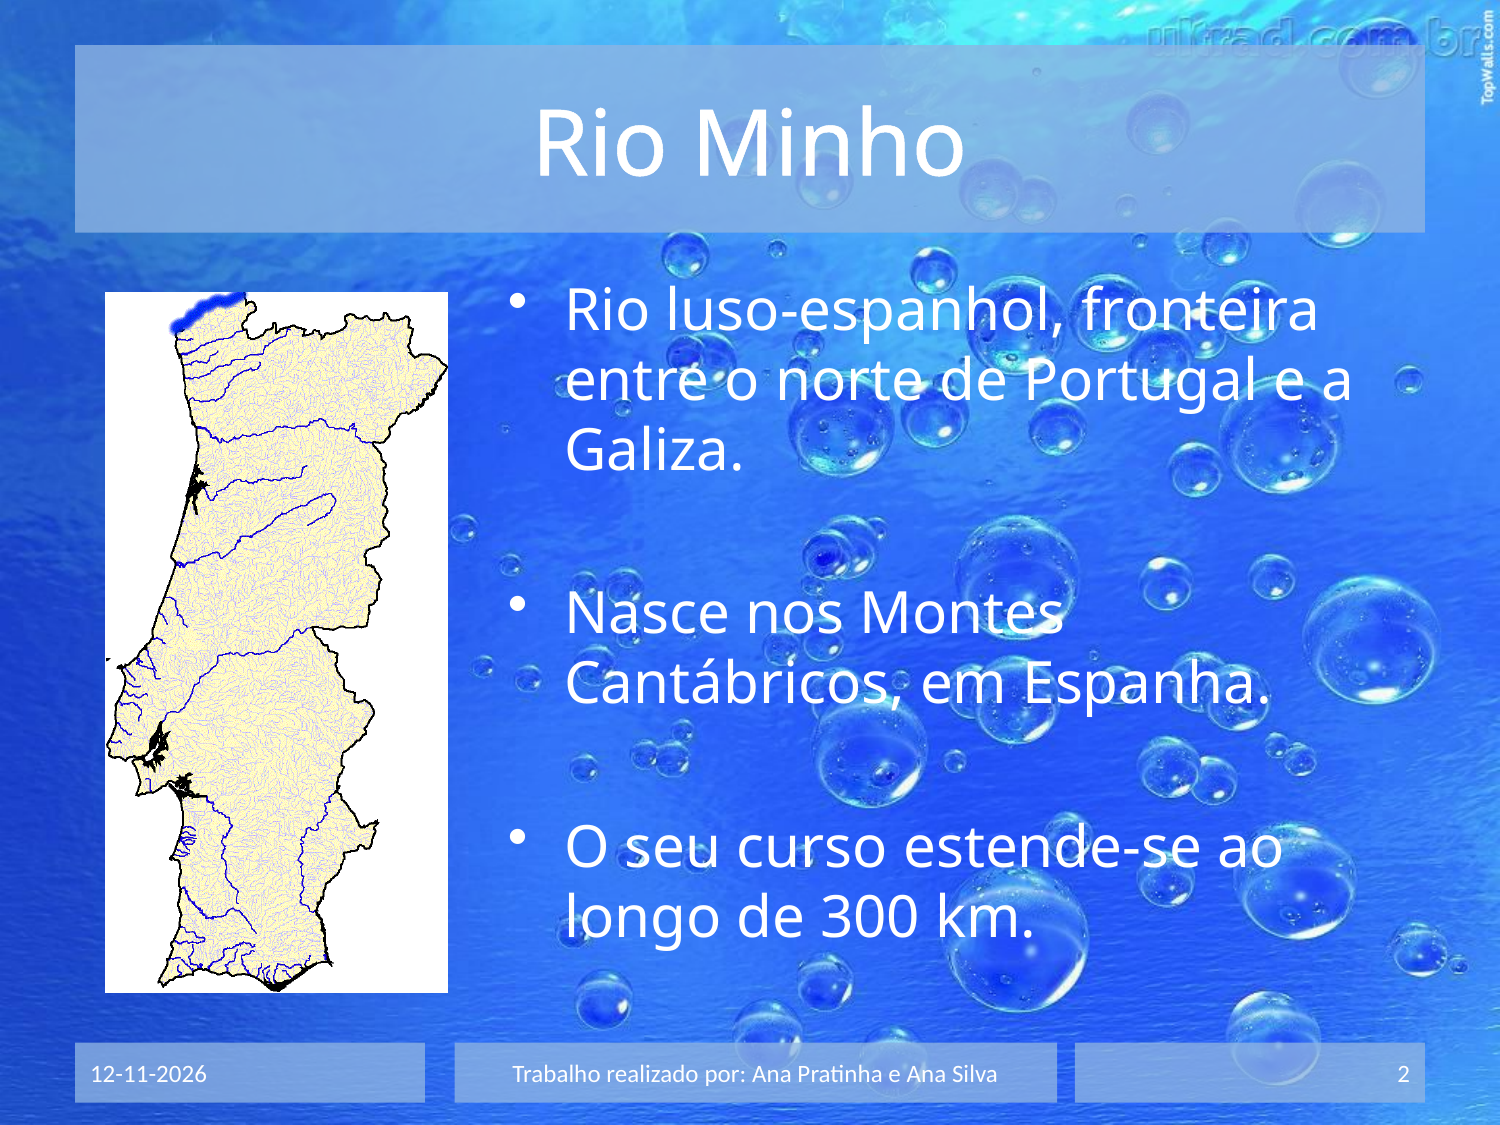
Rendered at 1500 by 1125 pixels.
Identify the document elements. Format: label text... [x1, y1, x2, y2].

footer Trabalho realizado por: Ana Pratinha e Ana Silva [454, 1042, 1058, 1103]
picture [0, 0, 1500, 1125]
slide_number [75, 1042, 425, 1103]
slide_number 2 [1074, 1042, 1425, 1103]
text_box Rio luso-espanhol, fronteira entre o norte de Portugal e a Galiza. Nasce nos Montes Cantábricos, em Espanha. O seu curso estende-se ao longo de 300 km. [492, 264, 1404, 707]
title Rio Minho [75, 45, 1425, 233]
